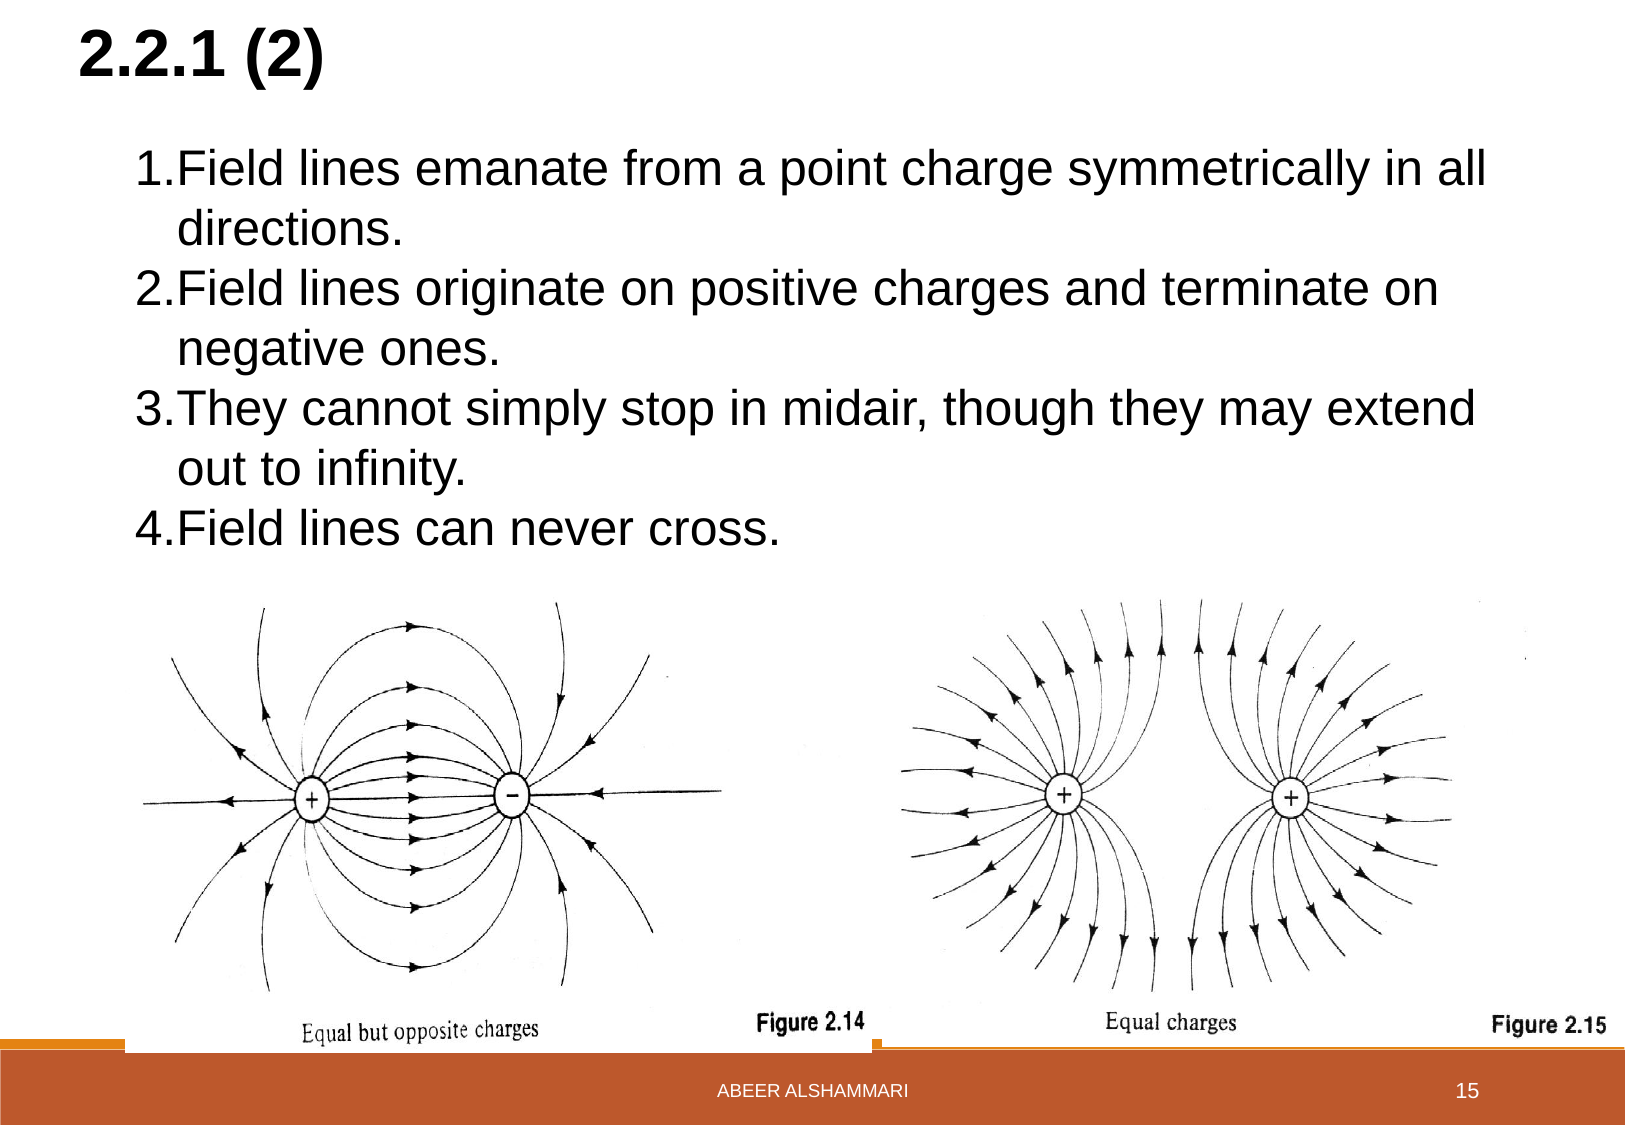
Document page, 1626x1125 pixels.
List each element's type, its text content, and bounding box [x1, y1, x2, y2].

text_box 2.2.1 (2) [63, 2, 342, 97]
slide_number 15 [1319, 1059, 1495, 1120]
picture [882, 585, 1625, 1047]
text_box 1.Field lines emanate from a point charge symmetrically in all directions. 2.Field lines originate on positive charges and terminate on negative ones. 3.They cannot simply stop in midair, though they may extend out to infinity. 4.Field lines can never cross. [120, 128, 1517, 563]
picture [124, 589, 872, 1054]
footer Abeer Alshammari [491, 1059, 1135, 1120]
